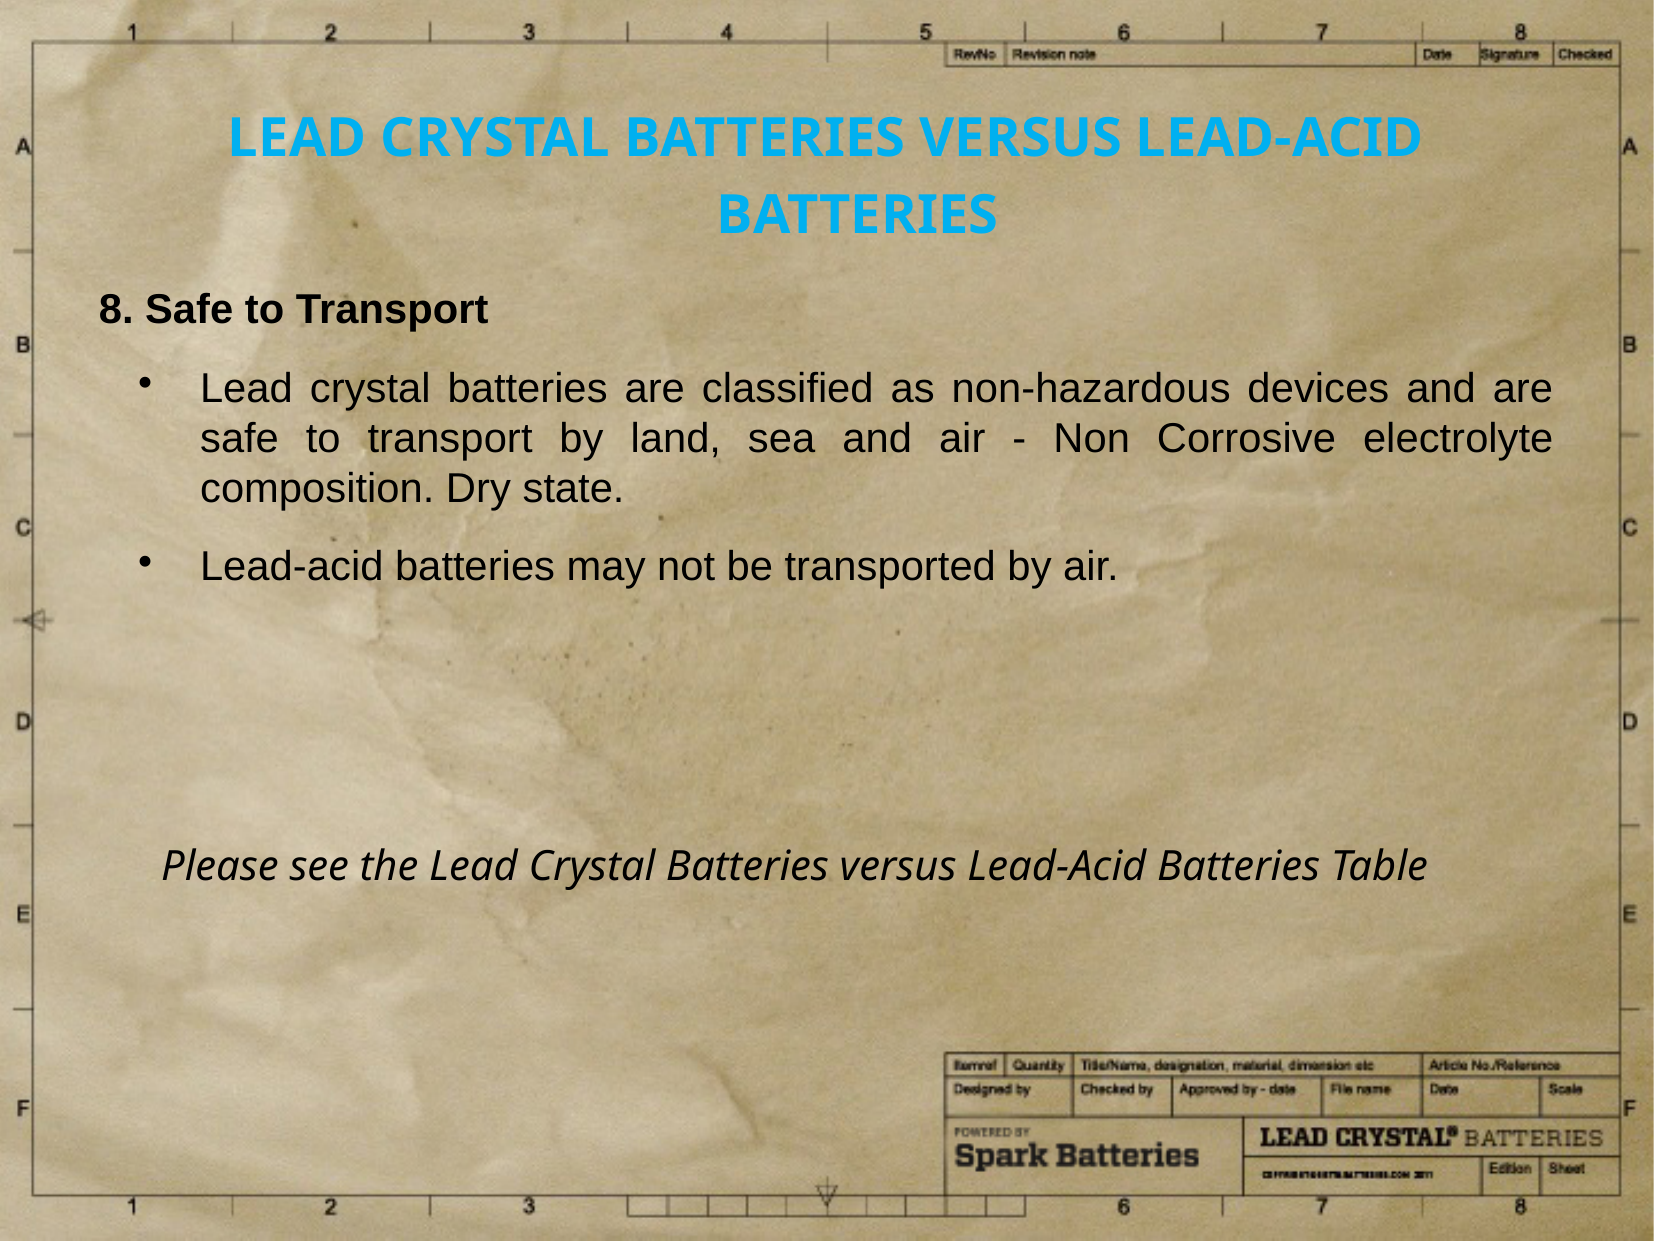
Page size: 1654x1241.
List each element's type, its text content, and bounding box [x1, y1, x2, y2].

picture [0, 0, 1654, 1241]
text_box LEAD CRYSTAL BATTERIES VERSUS LEAD-ACID BATTERIES 8. Safe to Transport Lead crystal batteries are classified as non-hazardous devices and are safe to transport by land, sea and air - Non Corrosive electrolyte composition. Dry state. Lead-acid batteries may not be transported by air. Please see the Lead Crystal Batteries versus Lead-Acid Batteries Table [82, 82, 1571, 986]
